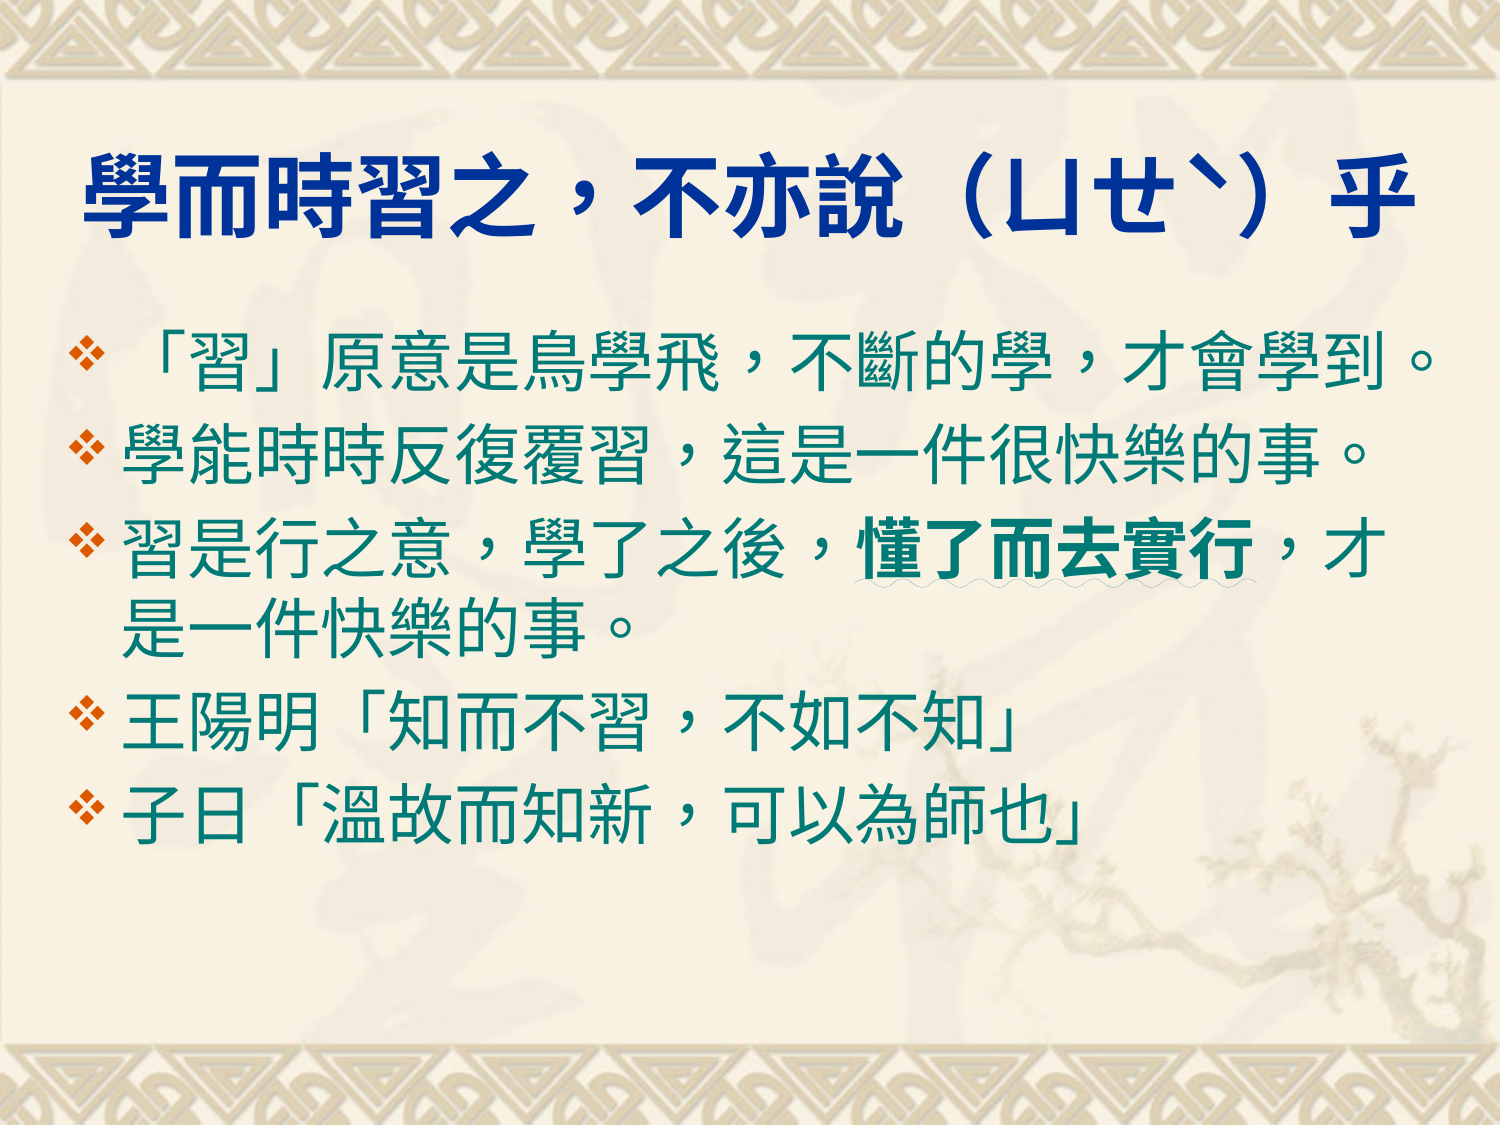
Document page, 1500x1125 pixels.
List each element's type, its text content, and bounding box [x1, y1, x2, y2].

title 學而時習之，不亦說（ㄩㄝˋ）乎 [49, 99, 1451, 288]
list 「習」原意是鳥學飛，不斷的學，才會學到。 學能時時反復覆習，這是一件很快樂的事。 習是行之意，學了之後，懂了而去實行，才是一件快樂的事。 王陽明「知而不習，不如不知」 子日「溫故而知新，可以為師也」 [49, 312, 1451, 1001]
picture [0, 0, 1500, 1125]
